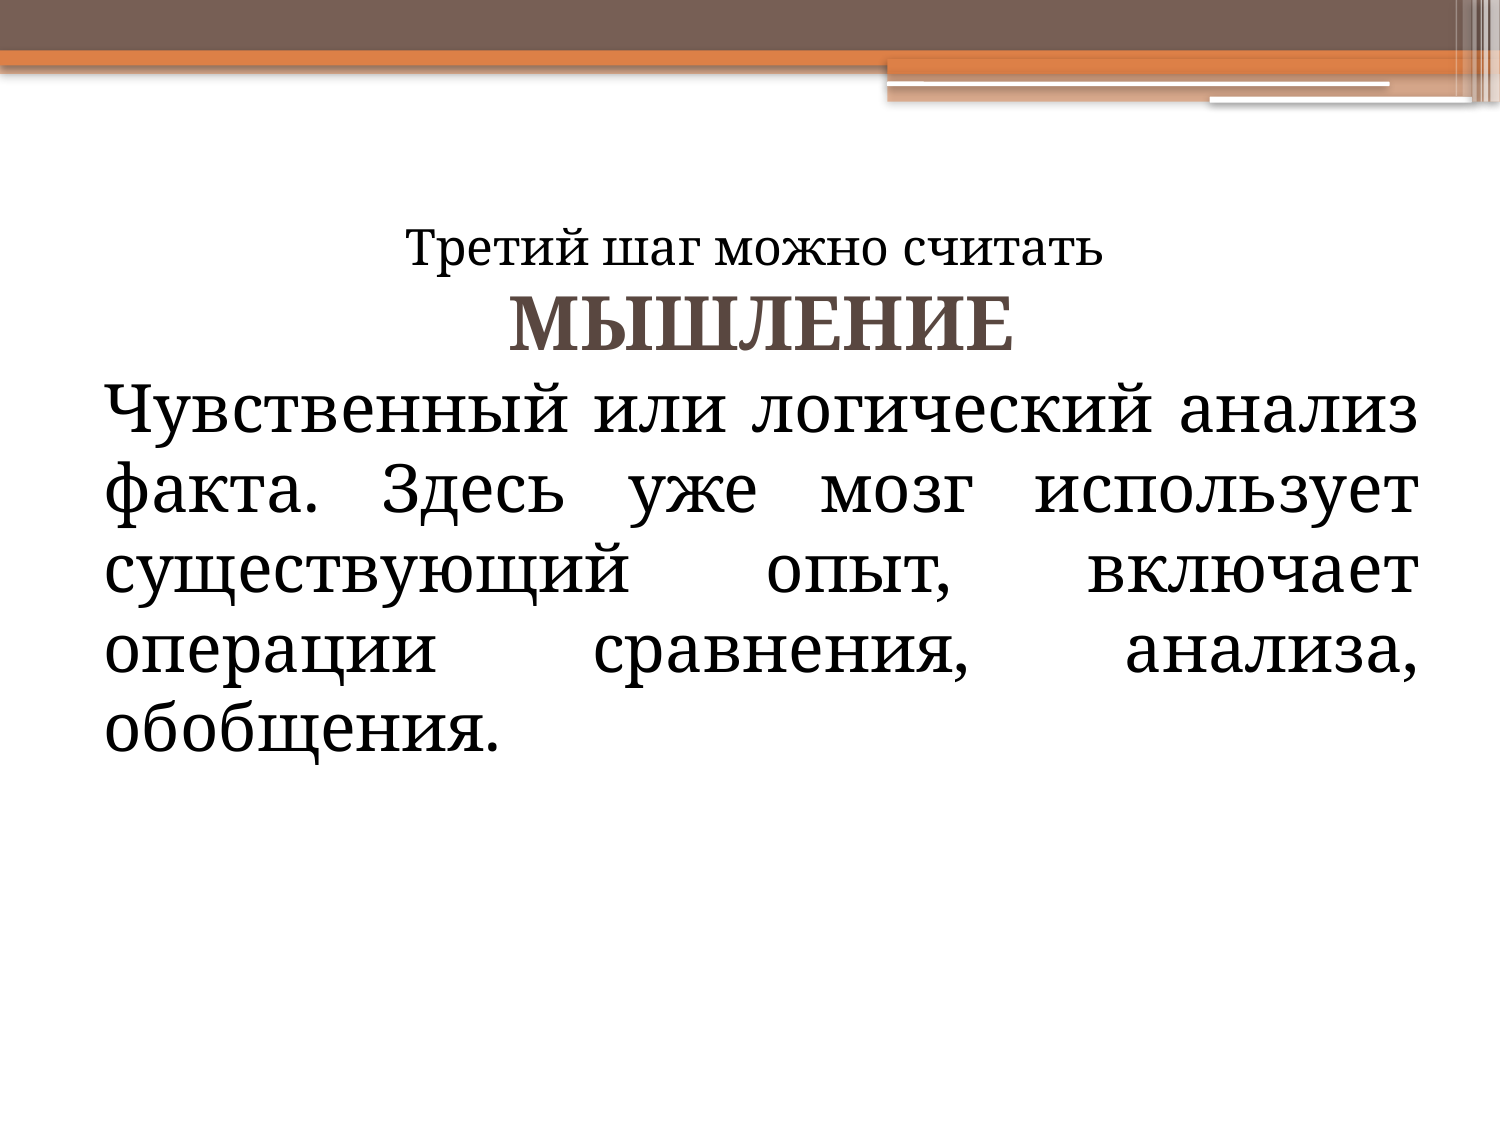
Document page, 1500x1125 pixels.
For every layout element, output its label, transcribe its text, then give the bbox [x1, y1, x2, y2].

text_box Третий шаг можно считать МЫШЛЕНИЕ Чувственный или логический анализ факта. Здесь уже мозг использует существующий опыт, включает операции сравнения, анализа, обобщения. [88, 208, 1436, 773]
